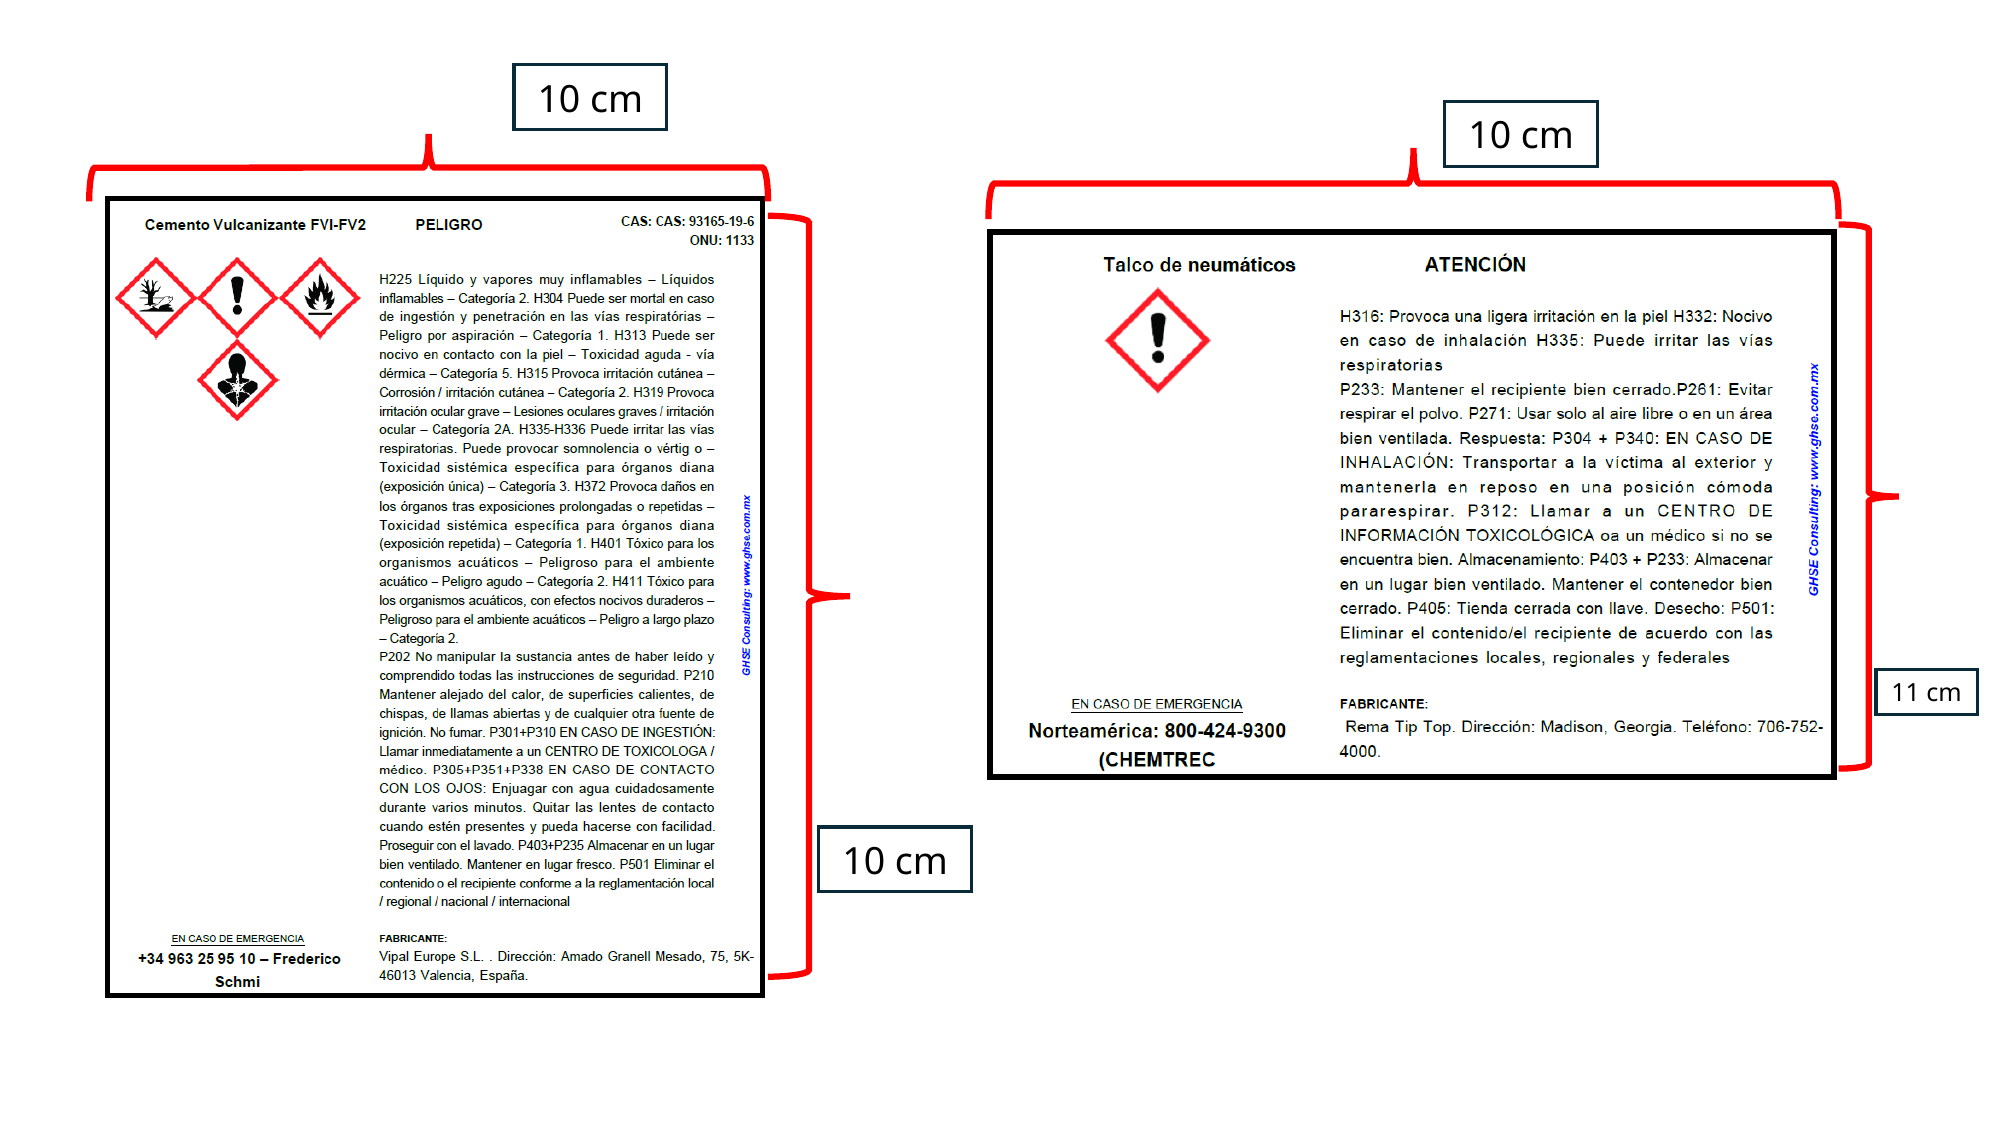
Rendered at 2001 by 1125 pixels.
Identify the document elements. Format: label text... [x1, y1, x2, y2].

text_box 11 cm [1874, 668, 1979, 716]
picture [971, 218, 1857, 790]
text_box [87, 133, 770, 202]
text_box [986, 147, 1841, 218]
text_box [1857, 223, 1899, 770]
text_box 10 cm [1443, 100, 1599, 168]
picture [100, 187, 774, 1005]
text_box [774, 214, 851, 979]
text_box 10 cm [817, 825, 973, 893]
text_box 10 cm [512, 63, 668, 131]
